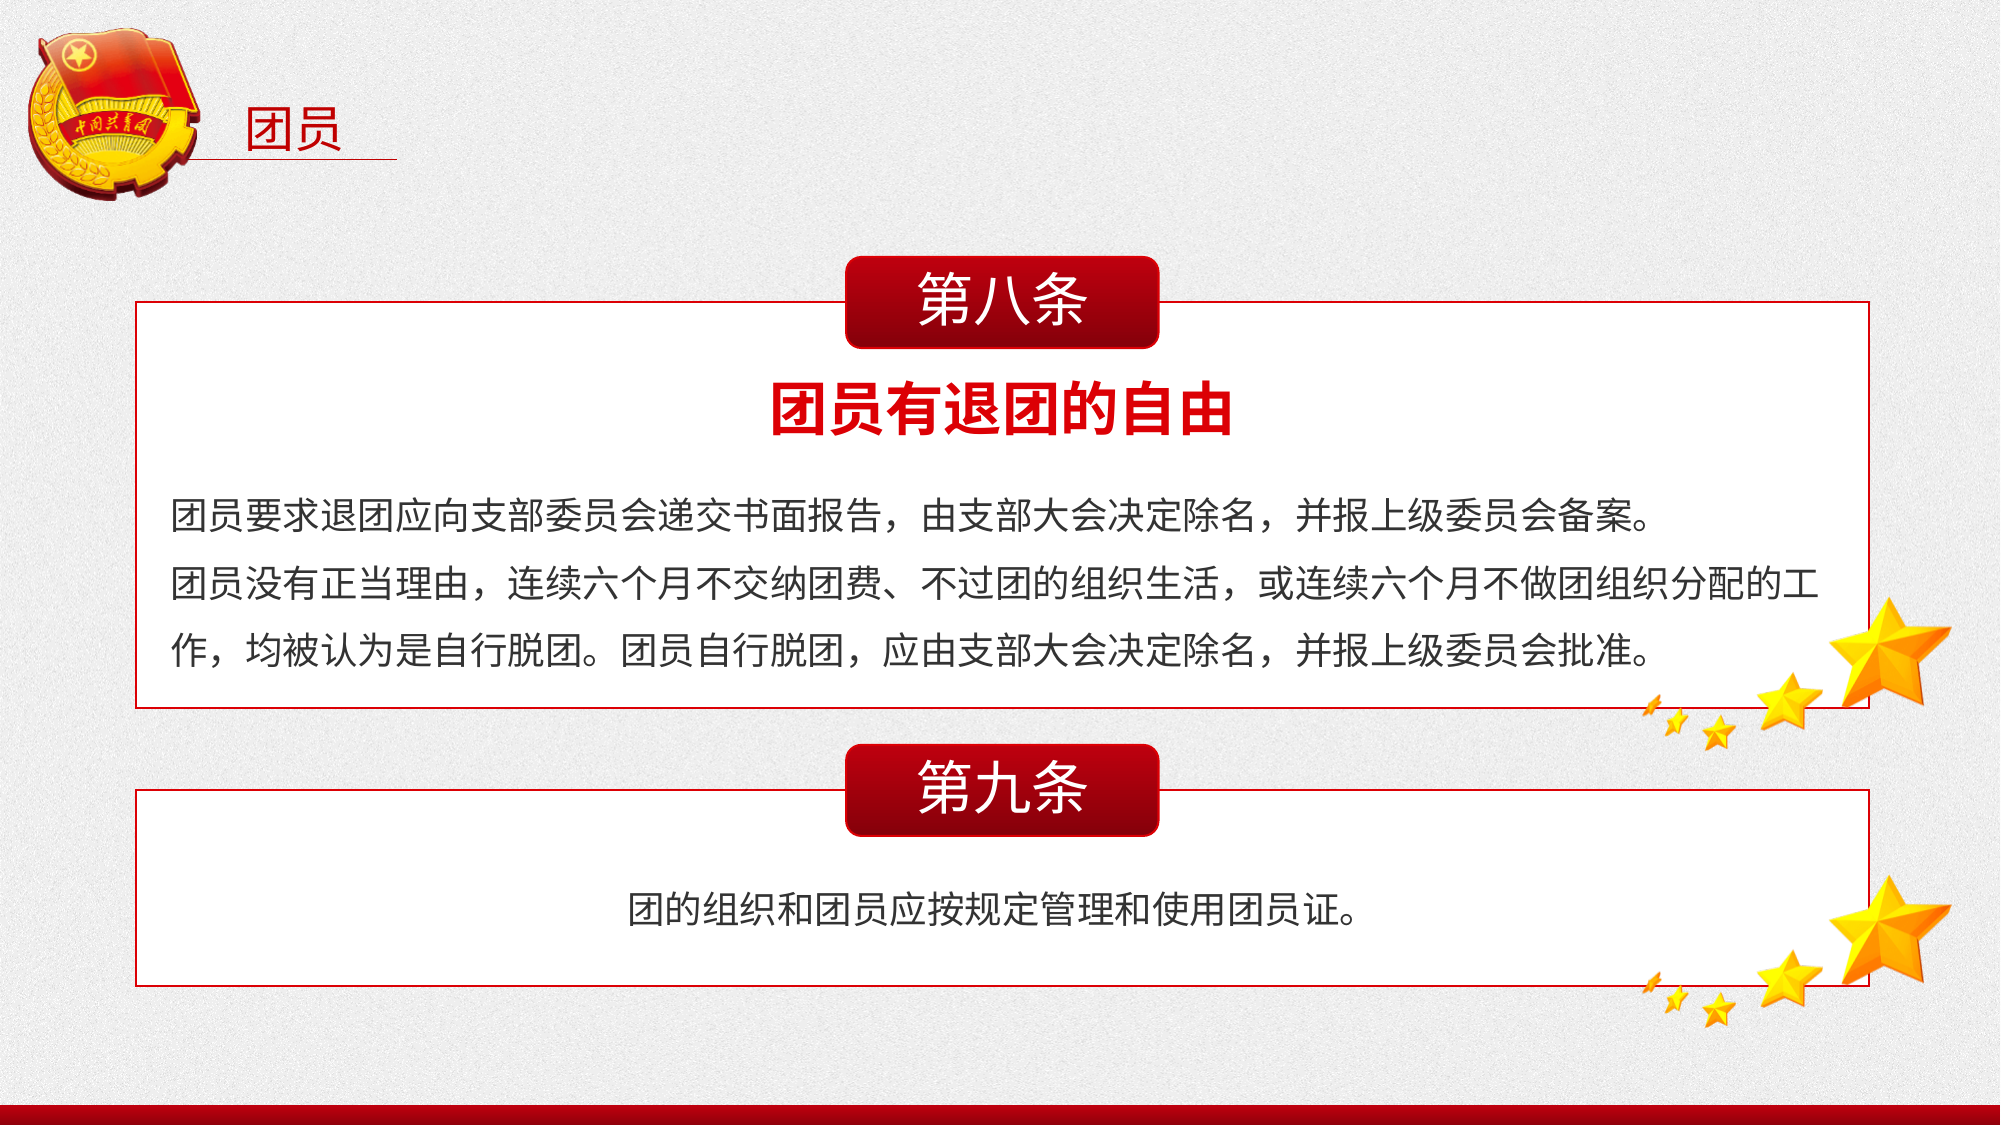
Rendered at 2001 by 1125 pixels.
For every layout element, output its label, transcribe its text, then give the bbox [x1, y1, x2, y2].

text_box 团员 [229, 160, 360, 165]
text_box 第八条 [845, 255, 1160, 350]
text_box 团员要求退团应向支部委员会递交书面报告，由支部大会决定除名，并报上级委员会备案。 团员没有正当理由，连续六个月不交纳团费、不过团的组织生活，或连续六个月不做团组织分配的工作，均被认为是自行脱团。团员自行脱团，应由支部大会决定除名，并报上级委员会批准。 [155, 462, 1850, 680]
text_box [135, 301, 1870, 709]
text_box 团的组织和团员应按规定管理和使用团员证。 [155, 856, 1850, 939]
text_box 第九条 [845, 743, 1160, 837]
picture [0, 0, 2001, 1125]
text_box 团员 [229, 90, 360, 159]
text_box [135, 789, 1870, 987]
text_box 团员有退团的自由 [754, 364, 1251, 450]
